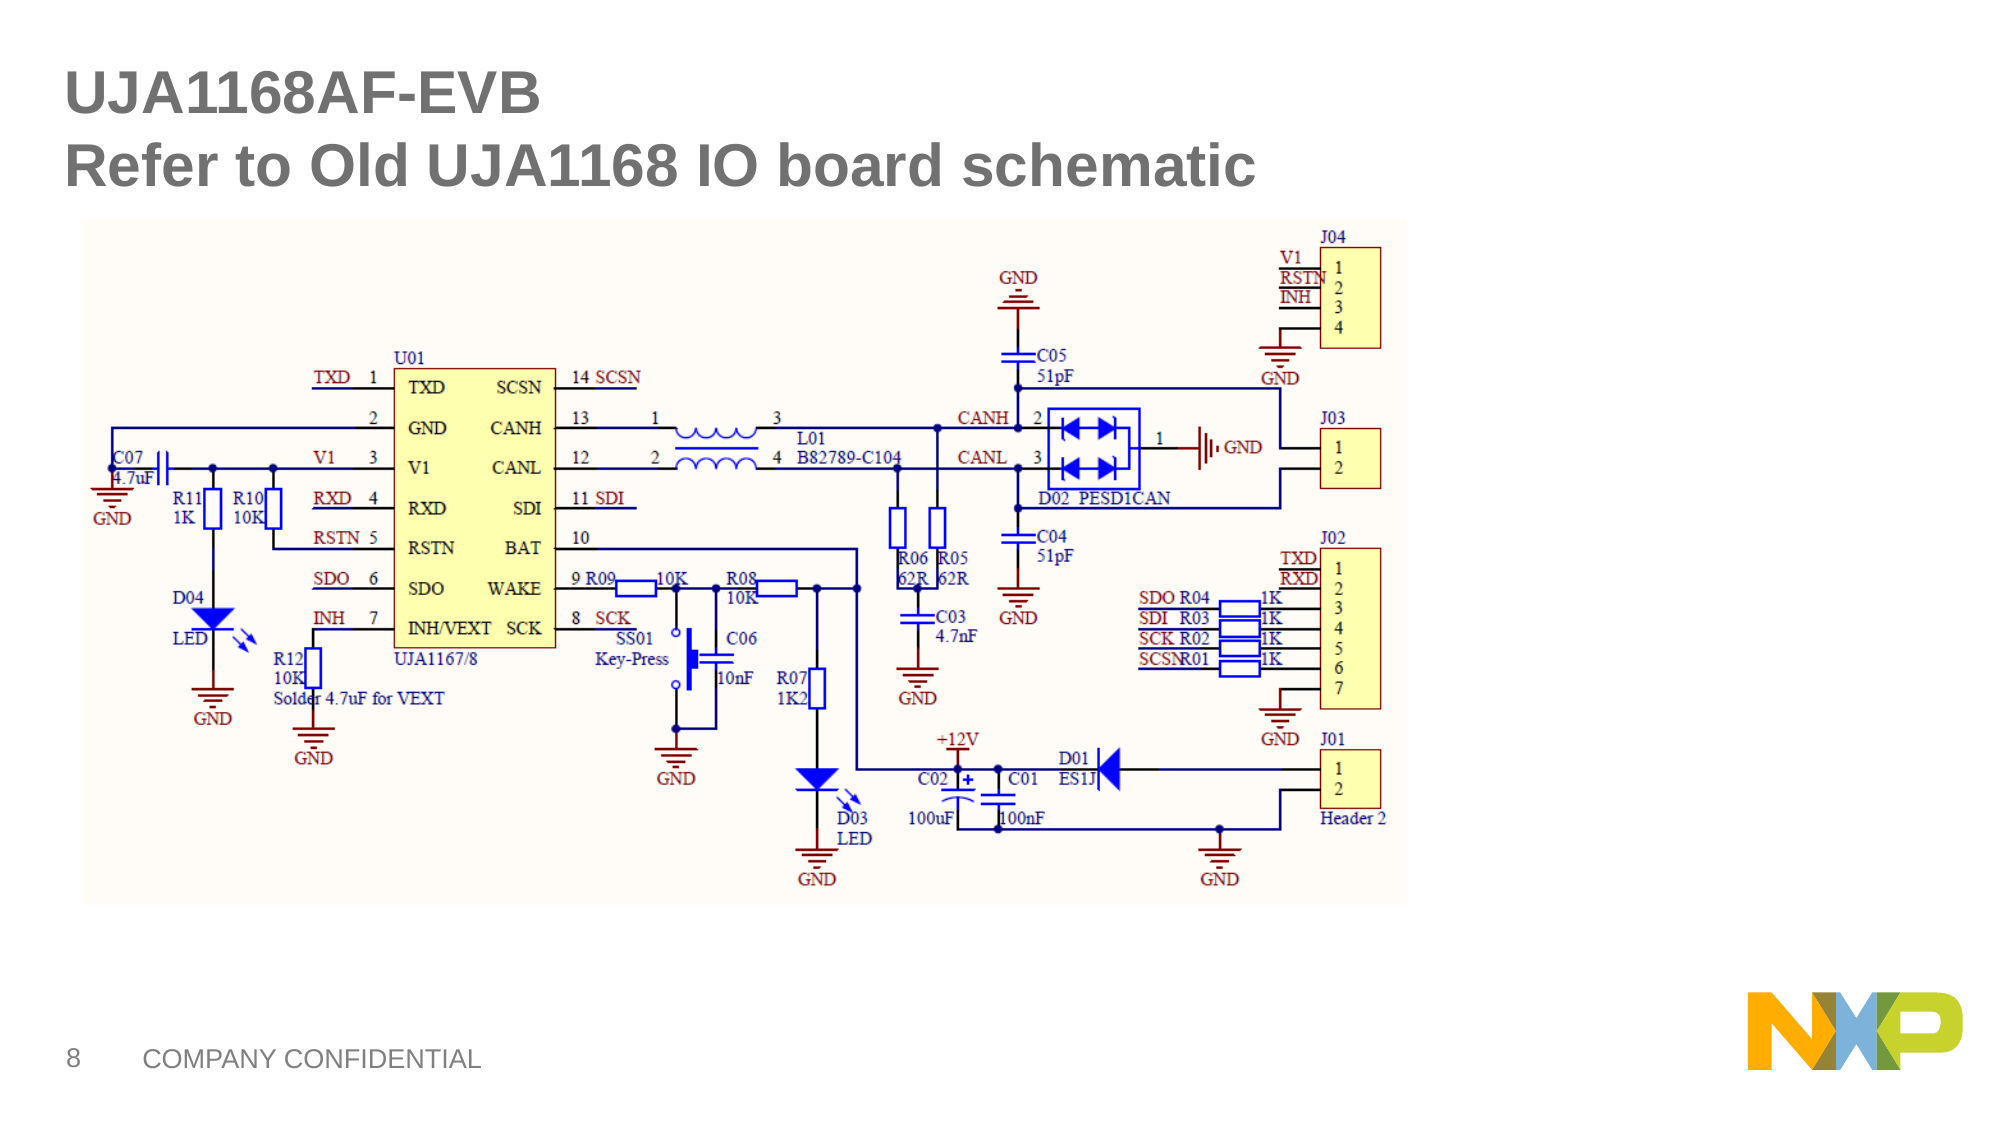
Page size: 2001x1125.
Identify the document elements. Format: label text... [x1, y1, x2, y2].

picture [83, 219, 1406, 905]
title UJA1168AF-EVB Refer to Old UJA1168 IO board schematic [48, 45, 1963, 154]
